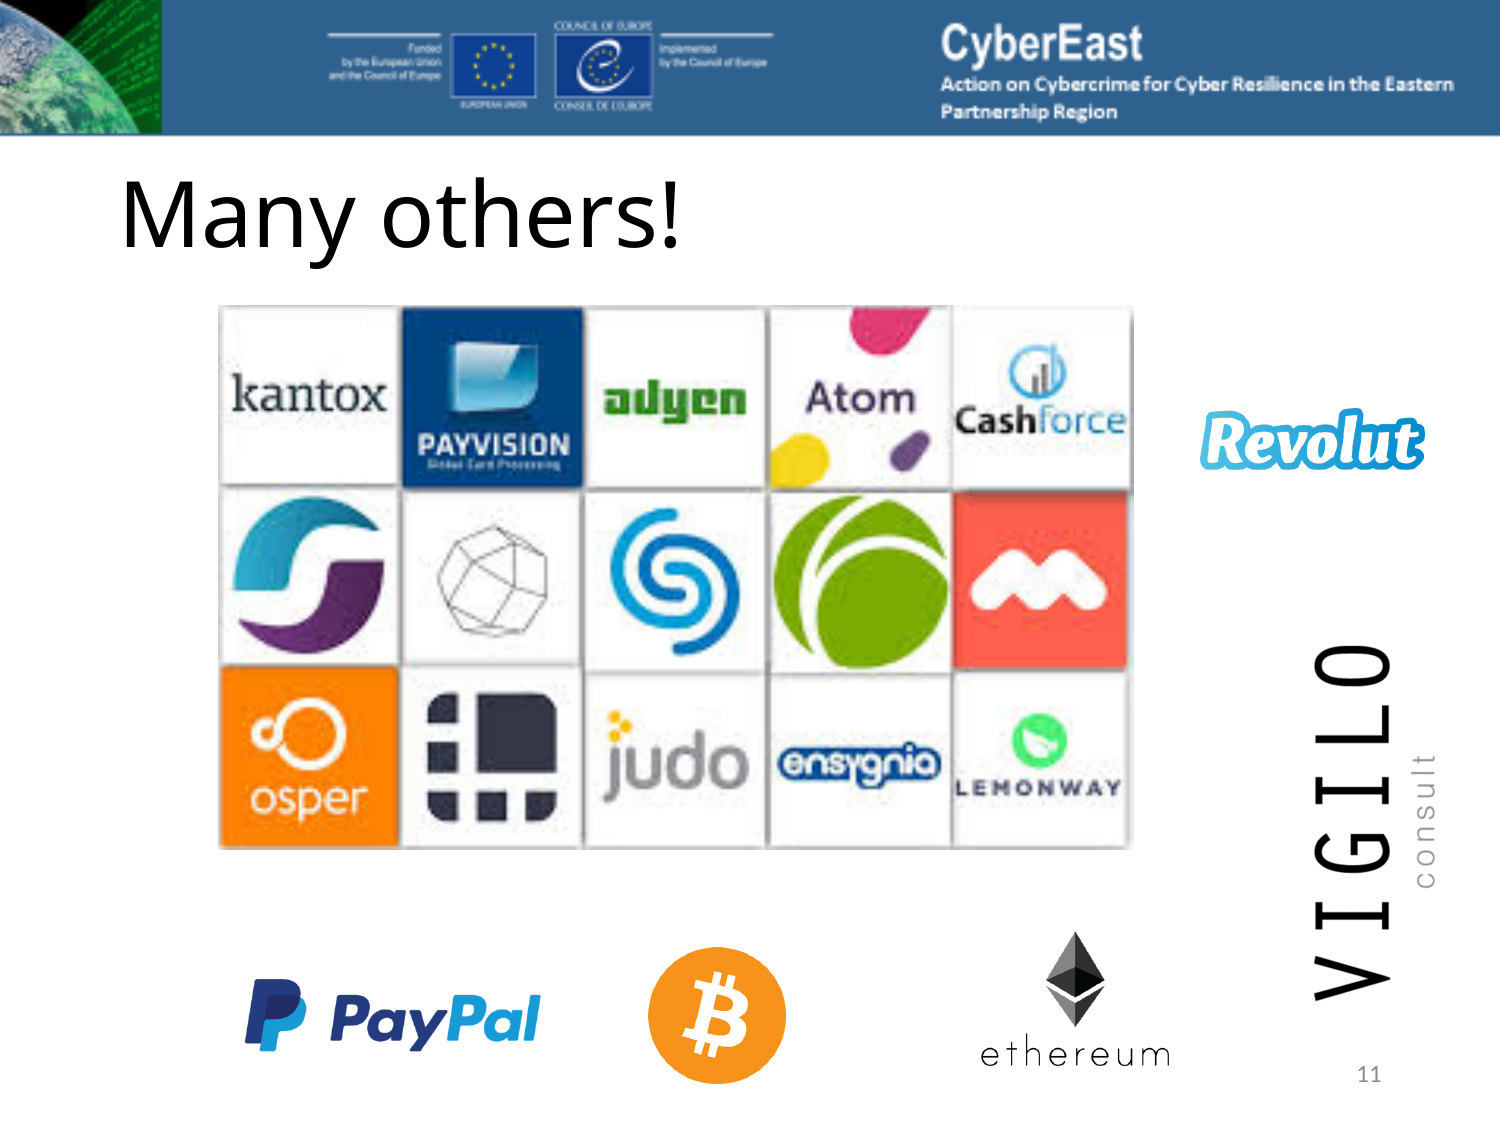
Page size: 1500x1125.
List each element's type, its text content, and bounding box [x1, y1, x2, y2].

text_box [25, 0, 317, 152]
title Many others! [103, 59, 1397, 278]
slide_number 11 [1059, 1042, 1397, 1103]
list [218, 305, 1134, 850]
picture [0, 0, 1500, 1125]
